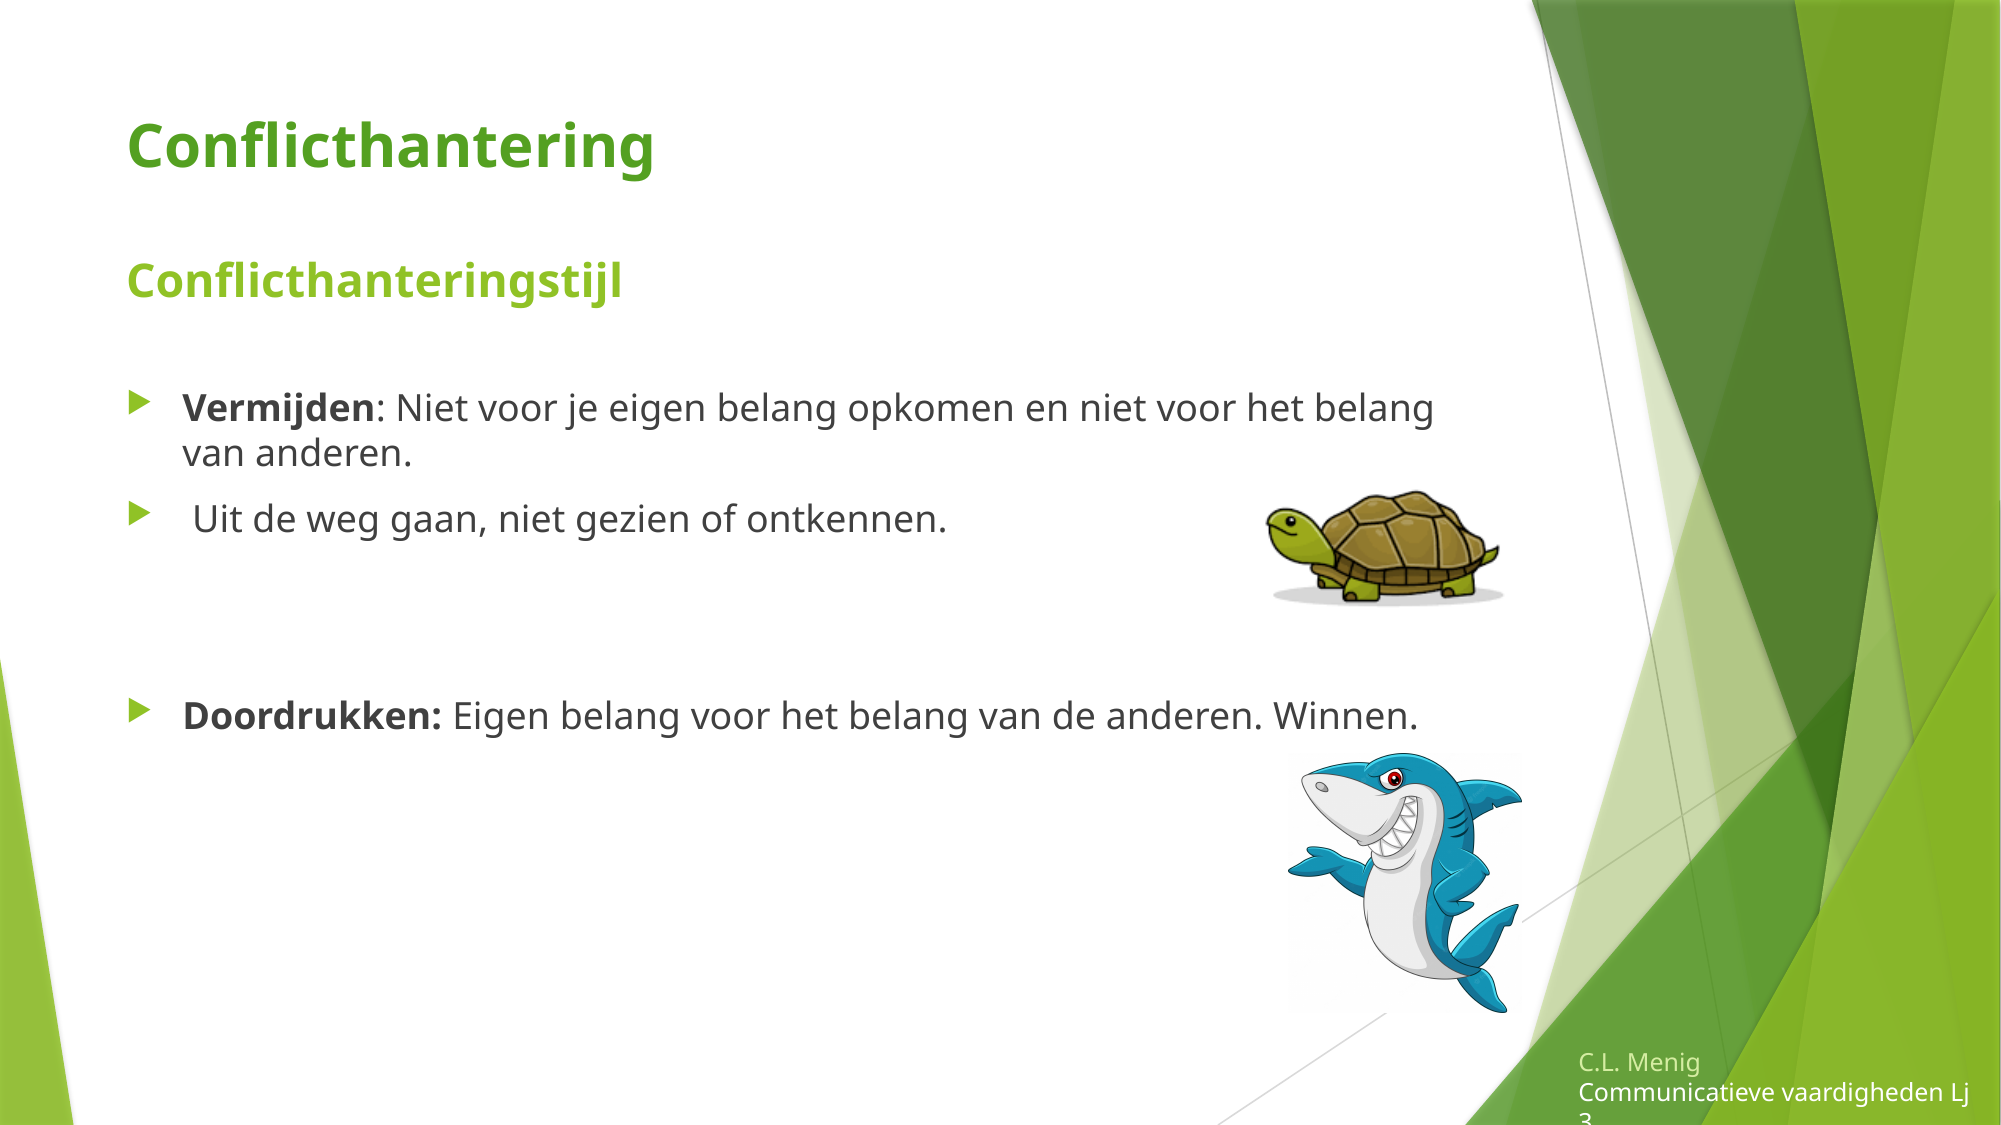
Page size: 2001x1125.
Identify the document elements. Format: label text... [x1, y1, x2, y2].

title Conflicthantering Conflicthanteringstijl [111, 99, 1522, 317]
picture [1236, 446, 1522, 641]
list Vermijden: Niet voor je eigen belang opkomen en niet voor het belang van anderen. Uit de weg gaan, niet gezien of ontkennen. Doordrukken: Eigen belang voor het belang van de anderen. Winnen. [111, 376, 1522, 1013]
text_box C.L. Menig Communicatieve vaardigheden Lj 3 [1563, 1038, 2000, 1125]
picture [1287, 753, 1522, 1014]
